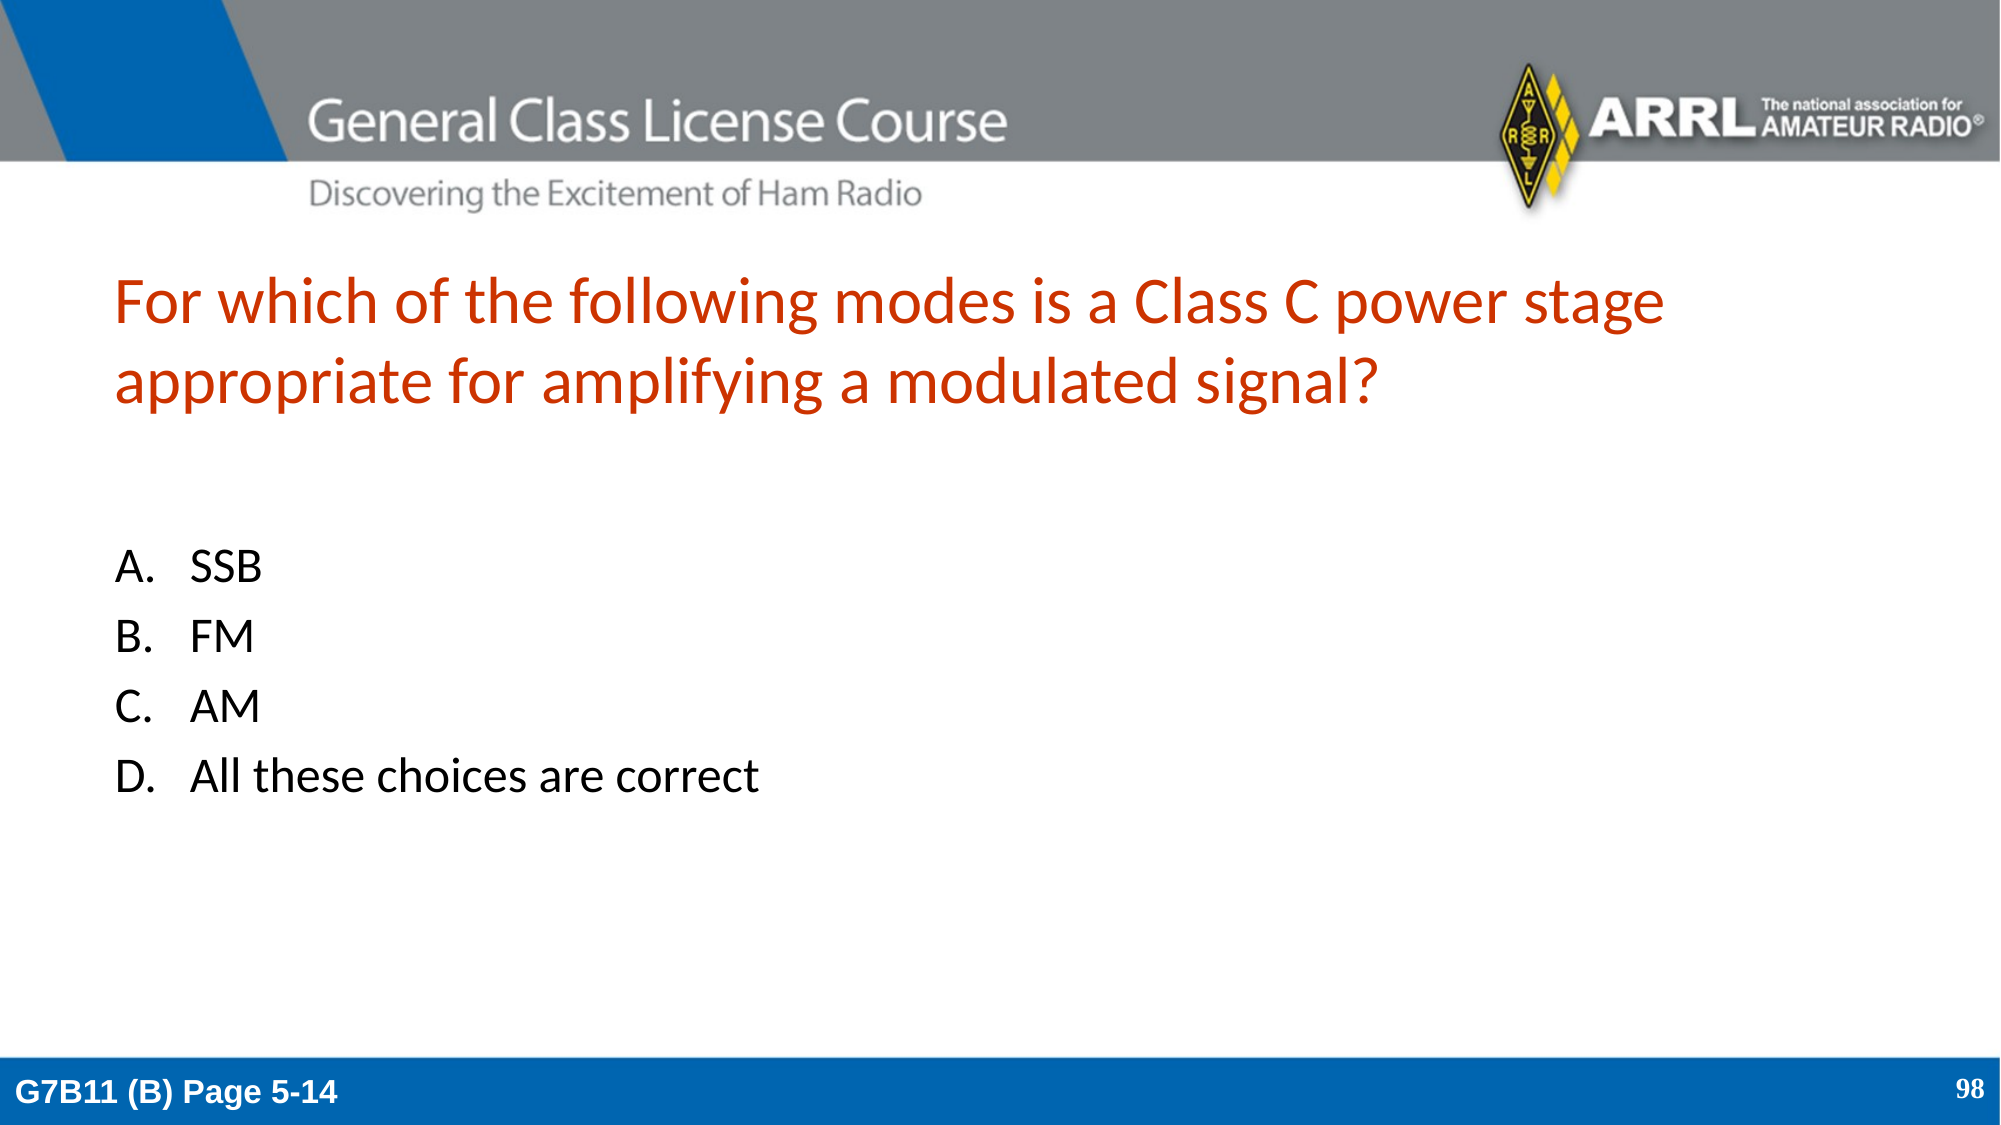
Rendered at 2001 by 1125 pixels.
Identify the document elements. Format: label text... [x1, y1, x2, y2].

text_box G7B11 (B) Page 5-14 [0, 1062, 1313, 1118]
list SSB FM AM All these choices are correct [99, 525, 1900, 1005]
text_box 98 [1875, 1062, 2000, 1113]
picture [0, 0, 2001, 1125]
title For which of the following modes is a Class C power stage appropriate for amplifying a modulated signal? [99, 249, 1900, 468]
